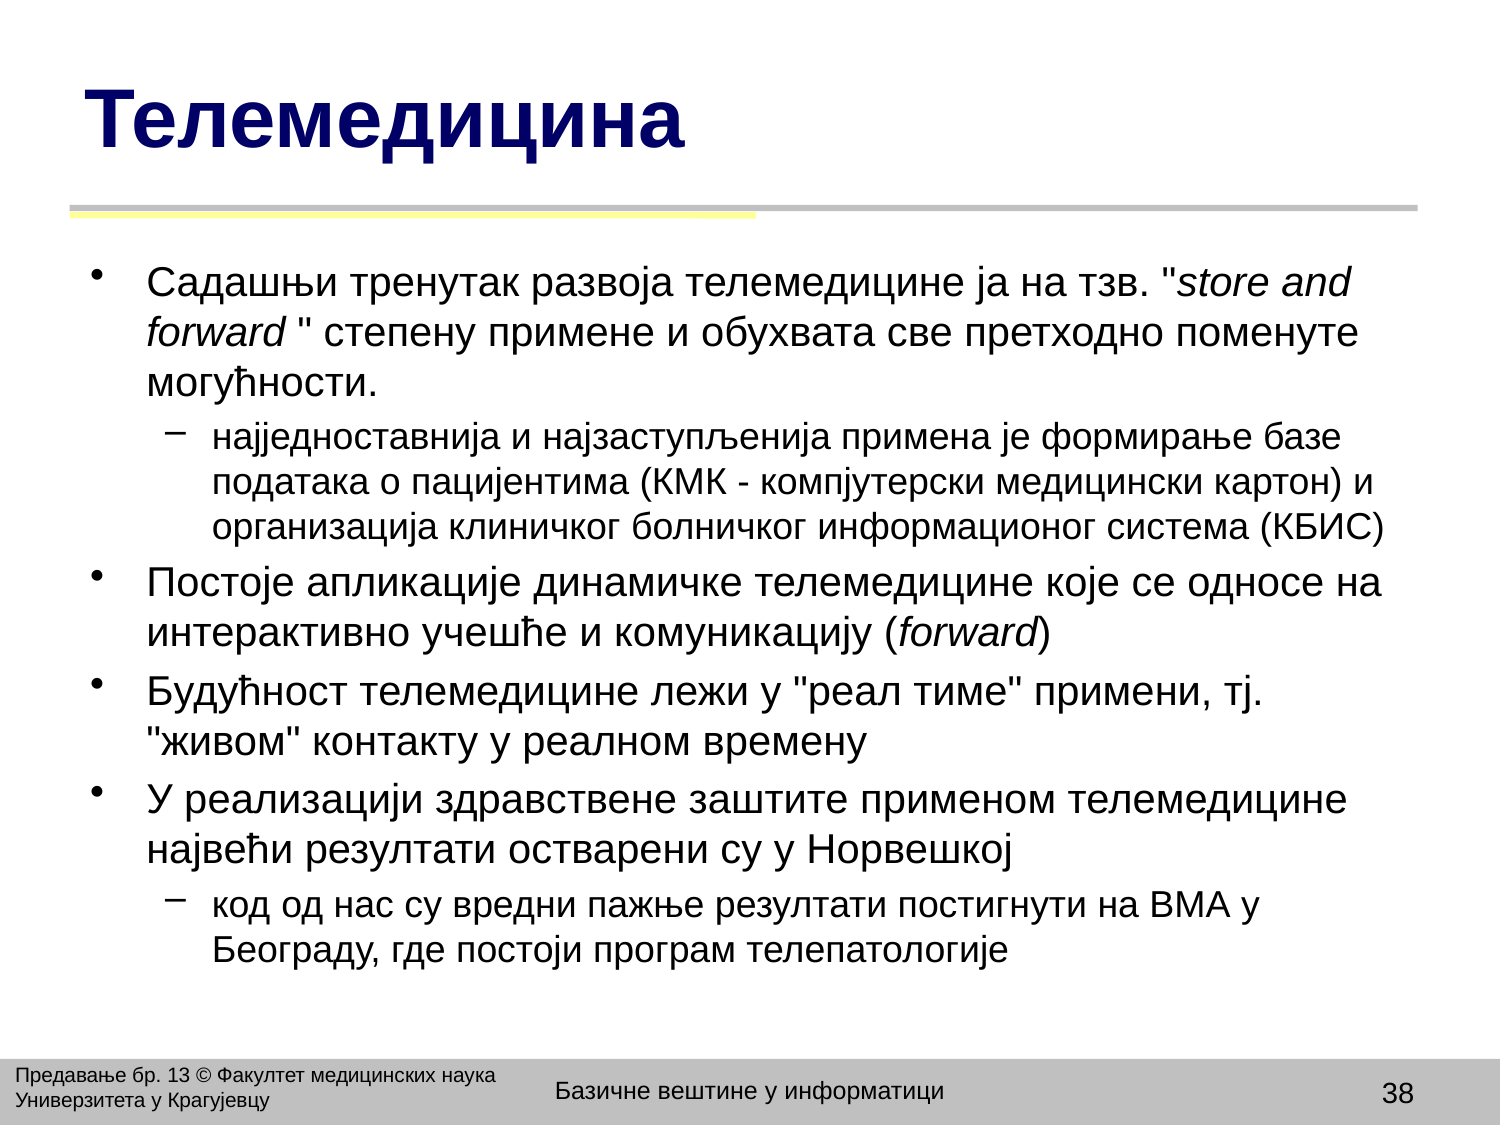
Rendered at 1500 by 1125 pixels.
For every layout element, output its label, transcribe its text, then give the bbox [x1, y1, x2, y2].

title Телемедицина [69, 19, 1426, 208]
slide_number Предавање бр. 13 © Факултет медицинских наука Универзитета у Крагујевцу [0, 1053, 617, 1108]
slide_number 38 [1079, 1066, 1430, 1125]
list Садашњи тренутак развоја телемедицине ја на тзв. "store and forward " степену примене и обухвата све претходно поменуте могућности. најједноставнија и најзаступљенија примена је формирање базе података о пацијентима (КМК - компјутерски медицински картон) и организација клиничког болничког информационог система (КБИС) Постоје апликације динамичке телемедицине које се односе на интерактивно учешће и комуникацију (forward) Будућност телемедицине лежи у "реал тиме" примени, тј. "живом" контакту у реалном времену У реализацији здравствене заштите применом телемедицине највећи резултати остварени су у Норвешкој код од нас су вредни пажње резултати постигнути на ВМА у Београду, где постоји програм телепатологије [74, 246, 1426, 1023]
footer Базичне вештине у информатици [512, 1066, 988, 1125]
